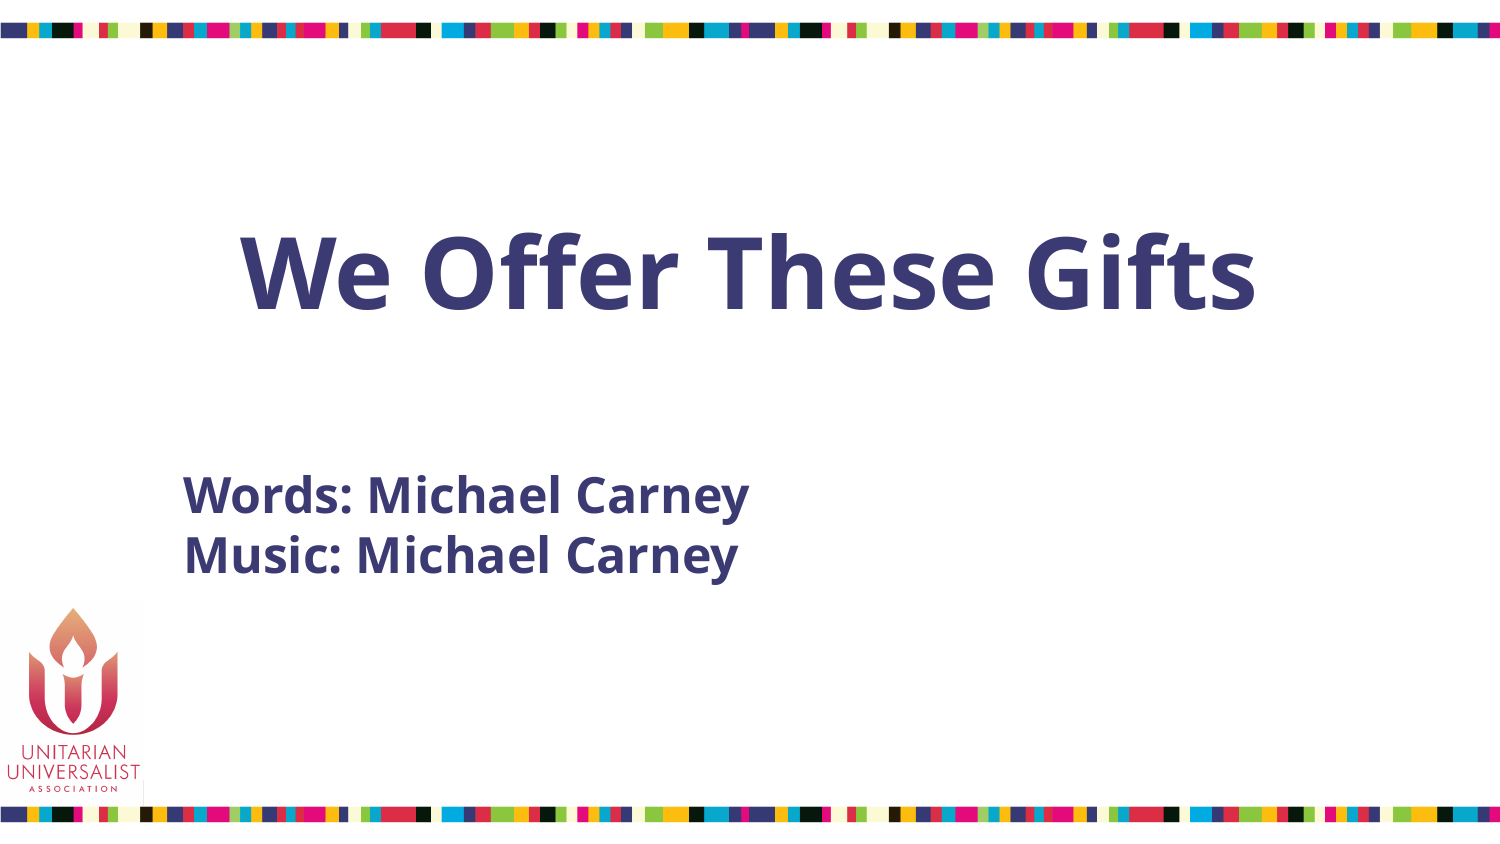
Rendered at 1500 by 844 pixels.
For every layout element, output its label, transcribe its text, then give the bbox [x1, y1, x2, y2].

text_box We Offer These Gifts [150, 75, 1350, 345]
text_box Words: Michael Carney Music: Michael Carney [168, 448, 1495, 659]
picture [0, 600, 1500, 824]
picture [0, 22, 1500, 40]
